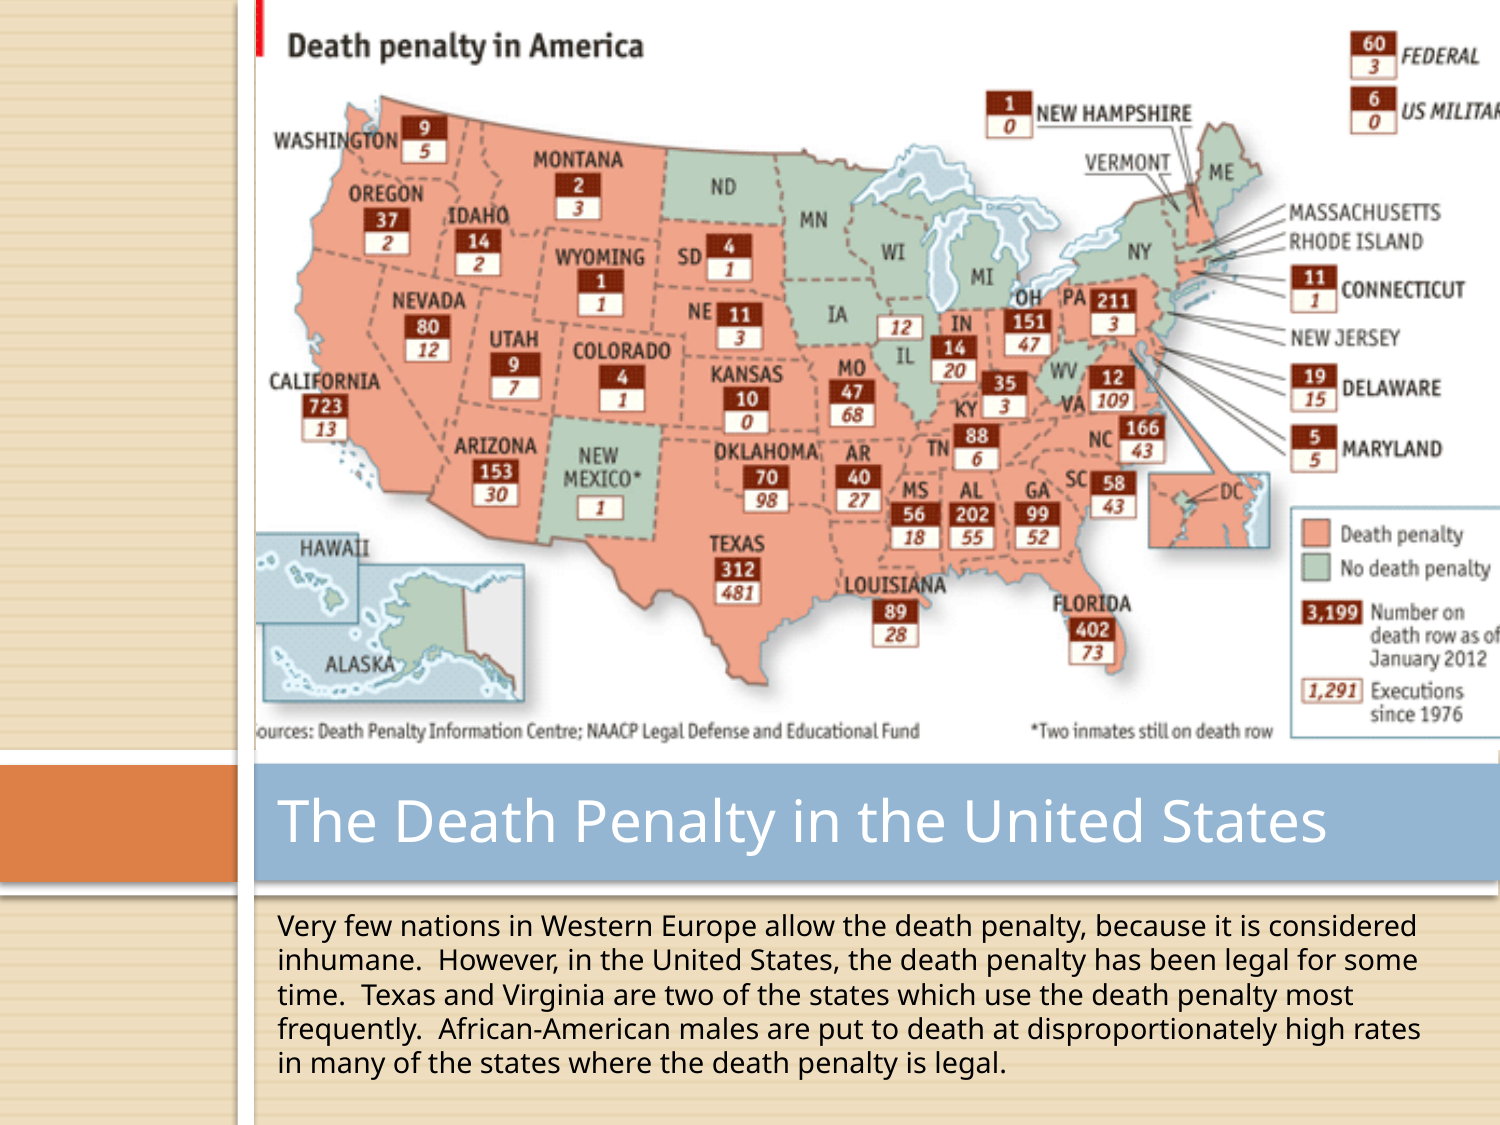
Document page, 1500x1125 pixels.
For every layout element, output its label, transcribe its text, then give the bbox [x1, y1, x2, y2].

picture [255, 0, 1500, 750]
list Very few nations in Western Europe allow the death penalty, because it is considered inhumane. However, in the United States, the death penalty has been legal for some time. Texas and Virginia are two of the states which use the death penalty most frequently. African-American males are put to death at disproportionately high rates in many of the states where the death penalty is legal. [262, 900, 1463, 1088]
title The Death Penalty in the United States [262, 762, 1463, 875]
